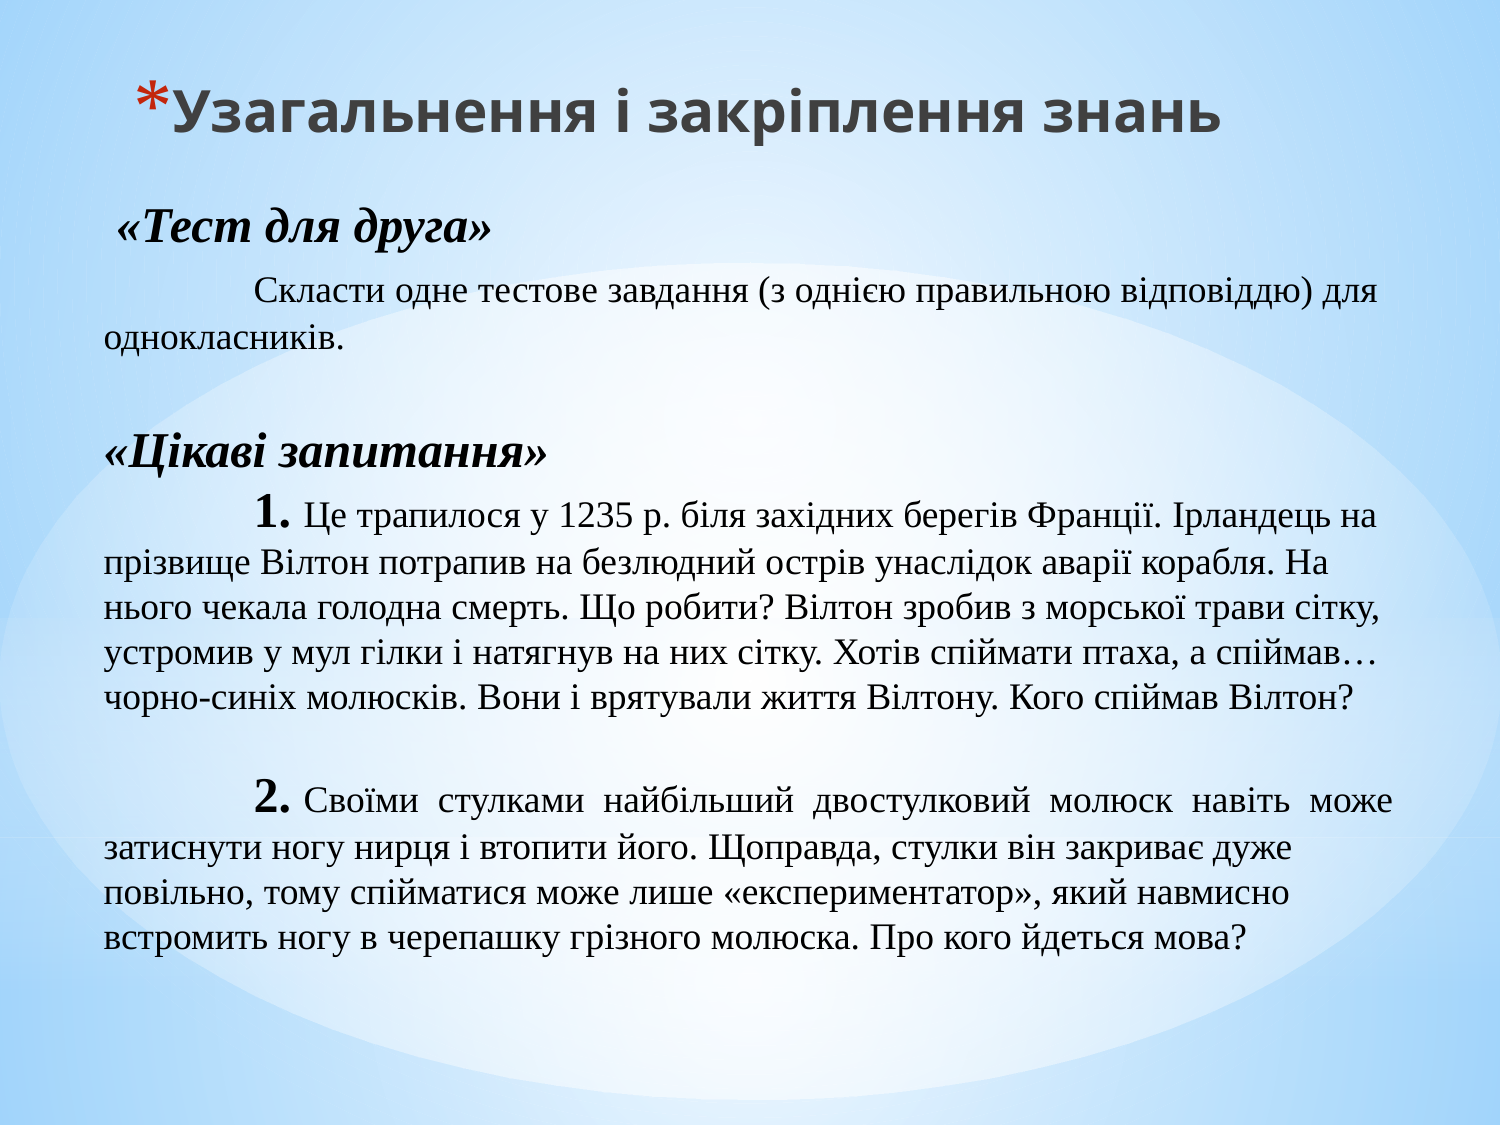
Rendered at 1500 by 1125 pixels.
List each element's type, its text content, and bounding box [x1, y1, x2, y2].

title «Тест для друга» Скласти одне тестове завдання (з однією правильною відповіддю) для однокласників. «Цікаві запитання» 1. Це трапилося у 1235 р. біля західних берегів Франції. Ірландець на прізвище Вілтон потрапив на безлюдний острів унаслідок аварії корабля. На нього чекала голодна смерть. Що робити? Вілтон зробив з морської трави сітку, устромив у мул гілки і натягнув на них сітку. Хотів спіймати птаха, а спіймав… чорно-синіх молюсків. Вони і врятували життя Вілтону. Кого спіймав Вілтон? 2. Своїми стулками найбільший двостулковий молюск навіть може затиснути ногу нирця і втопити його. Щоправда, стулки він закриває дуже повільно, тому спійматися може лише «експериментатор», який навмисно встромить ногу в черепашку грізного молюска. Про кого йдеться мова? [88, 184, 1412, 1106]
list Узагальнення і закріплення знань [112, 66, 1436, 173]
